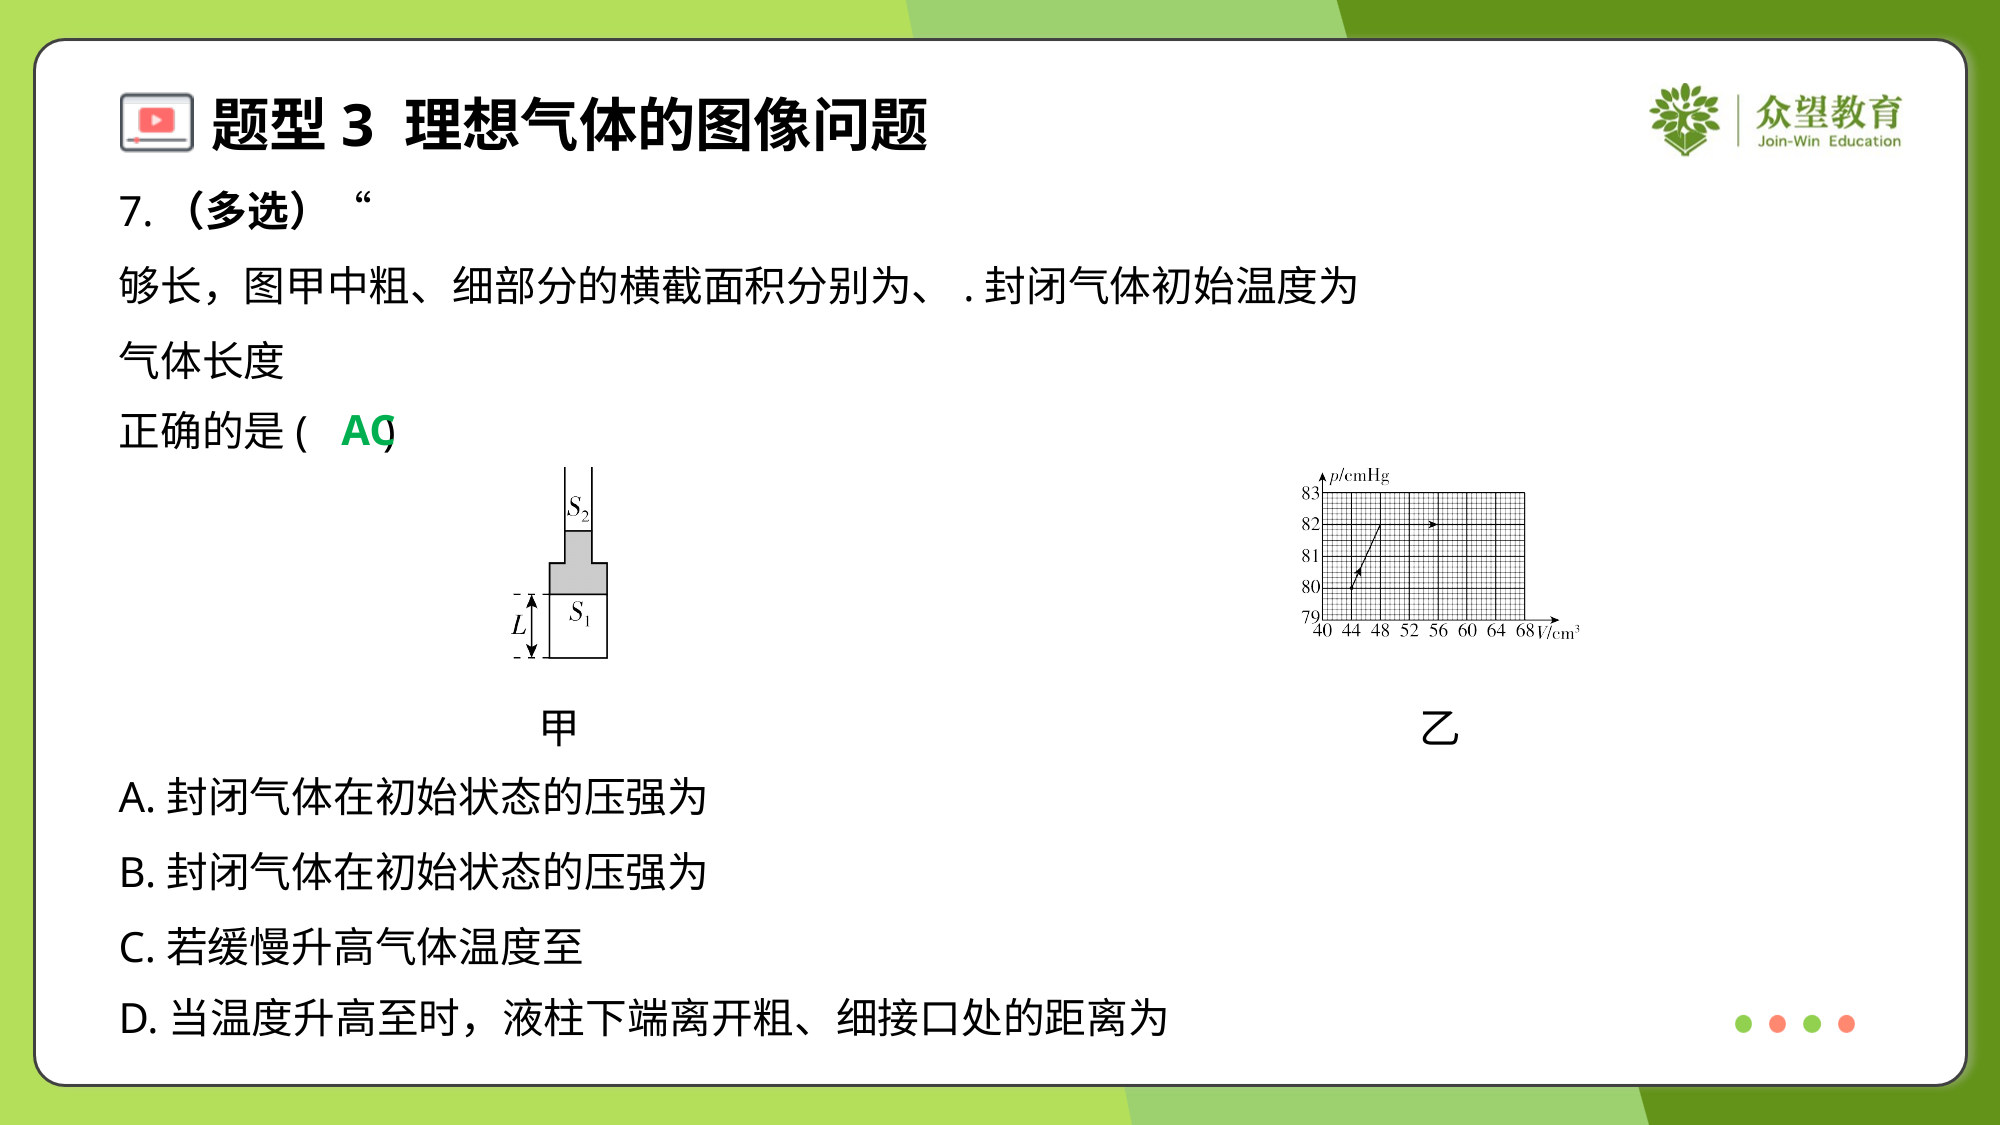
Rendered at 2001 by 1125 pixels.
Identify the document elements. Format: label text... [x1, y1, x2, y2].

text_box AC [324, 382, 414, 447]
text_box 甲 [533, 679, 585, 745]
picture [0, 0, 2000, 1125]
text_box 乙 [1415, 679, 1467, 745]
